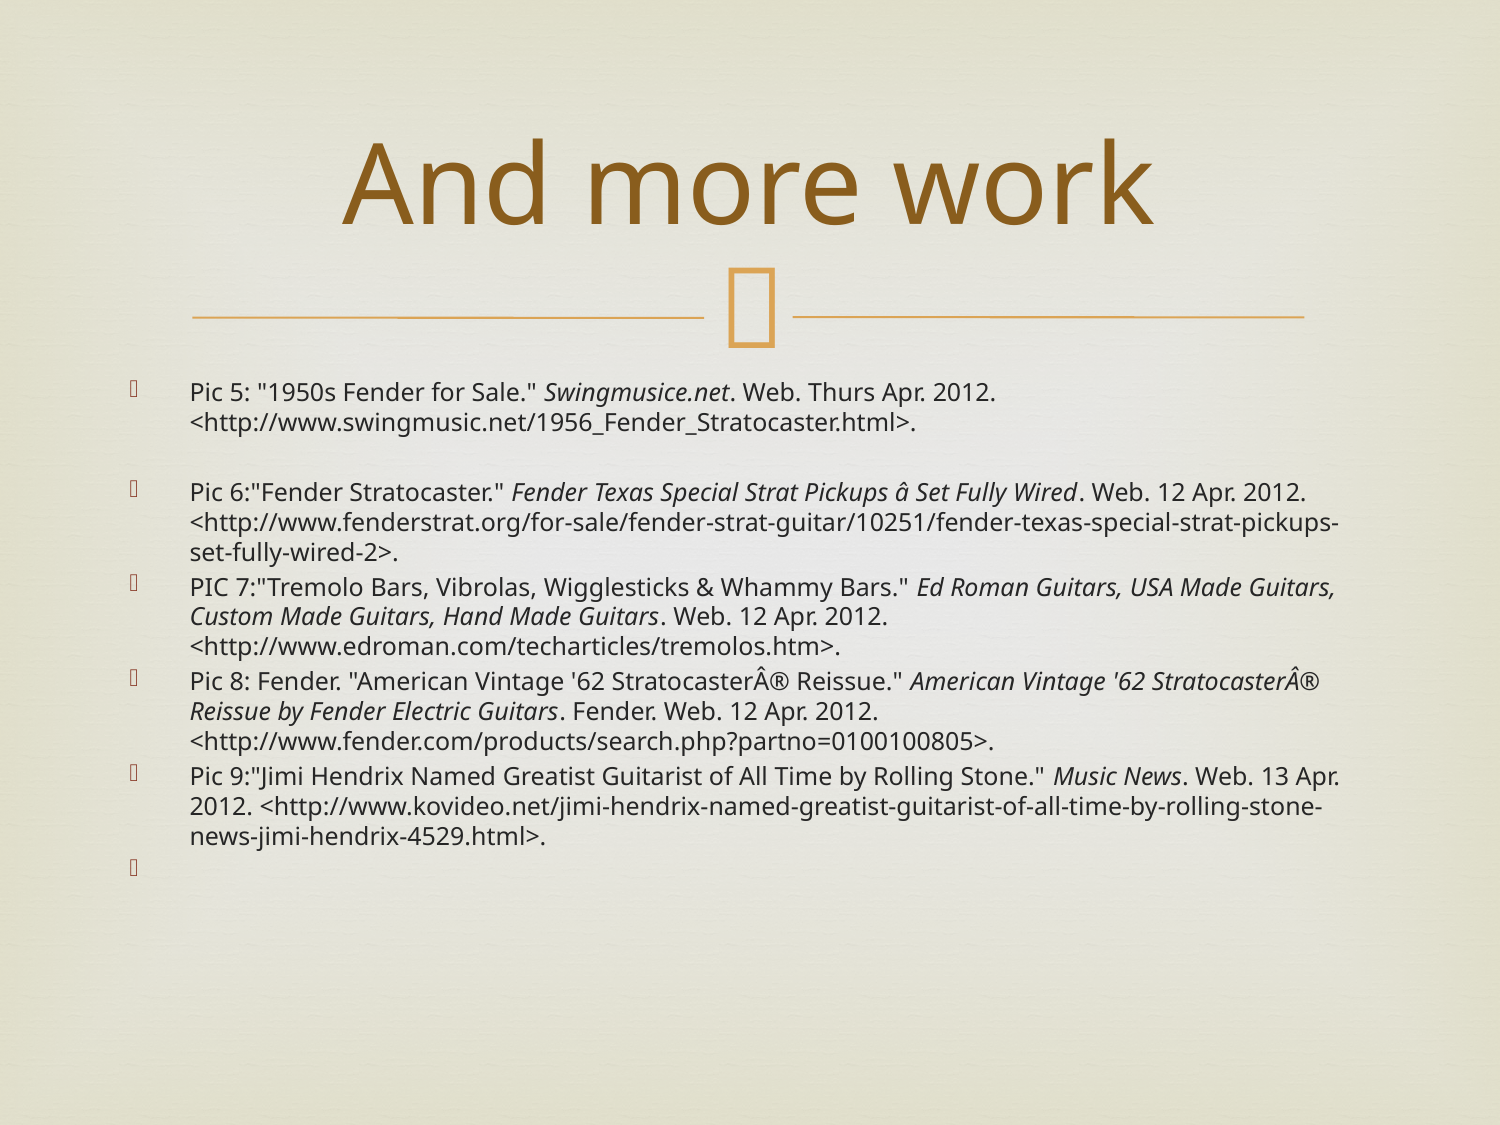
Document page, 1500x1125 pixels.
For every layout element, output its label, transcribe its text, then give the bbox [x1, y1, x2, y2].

title And more work [112, 93, 1386, 267]
list Pic 5: "1950s Fender for Sale." Swingmusice.net. Web. Thurs Apr. 2012. <http://www.swingmusic.net/1956_Fender_Stratocaster.html>. Pic 6:"Fender Stratocaster." Fender Texas Special Strat Pickups â Set Fully Wired. Web. 12 Apr. 2012. <http://www.fenderstrat.org/for-sale/fender-strat-guitar/10251/fender-texas-special-strat-pickups-set-fully-wired-2>. PIC 7:"Tremolo Bars, Vibrolas, Wigglesticks & Whammy Bars." Ed Roman Guitars, USA Made Guitars, Custom Made Guitars, Hand Made Guitars. Web. 12 Apr. 2012. <http://www.edroman.com/techarticles/tremolos.htm>. Pic 8: Fender. "American Vintage '62 StratocasterÂ® Reissue." American Vintage '62 StratocasterÂ® Reissue by Fender Electric Guitars. Fender. Web. 12 Apr. 2012. <http://www.fender.com/products/search.php?partno=0100100805>. Pic 9:"Jimi Hendrix Named Greatist Guitarist of All Time by Rolling Stone." Music News. Web. 13 Apr. 2012. <http://www.kovideo.net/jimi-hendrix-named-greatist-guitarist-of-all-time-by-rolling-stone-news-jimi-hendrix-4529.html>. [114, 368, 1386, 1005]
